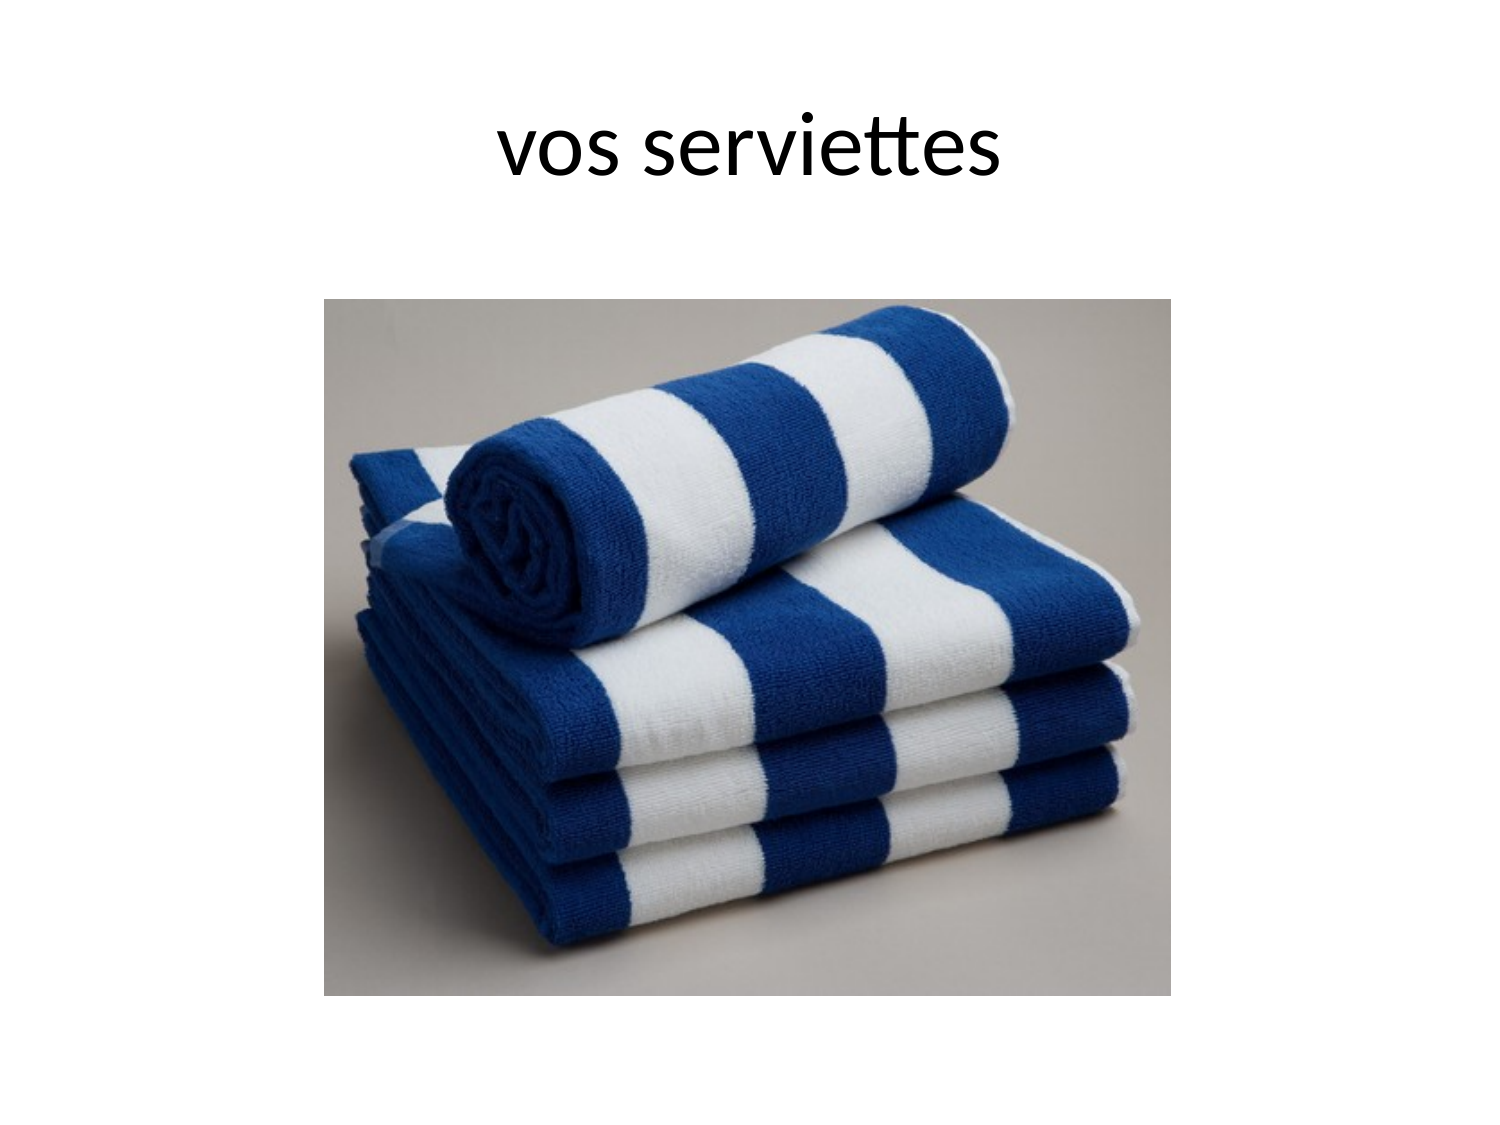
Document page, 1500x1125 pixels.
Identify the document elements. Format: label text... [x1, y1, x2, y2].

title vos serviettes [75, 45, 1425, 233]
picture [324, 299, 1171, 996]
